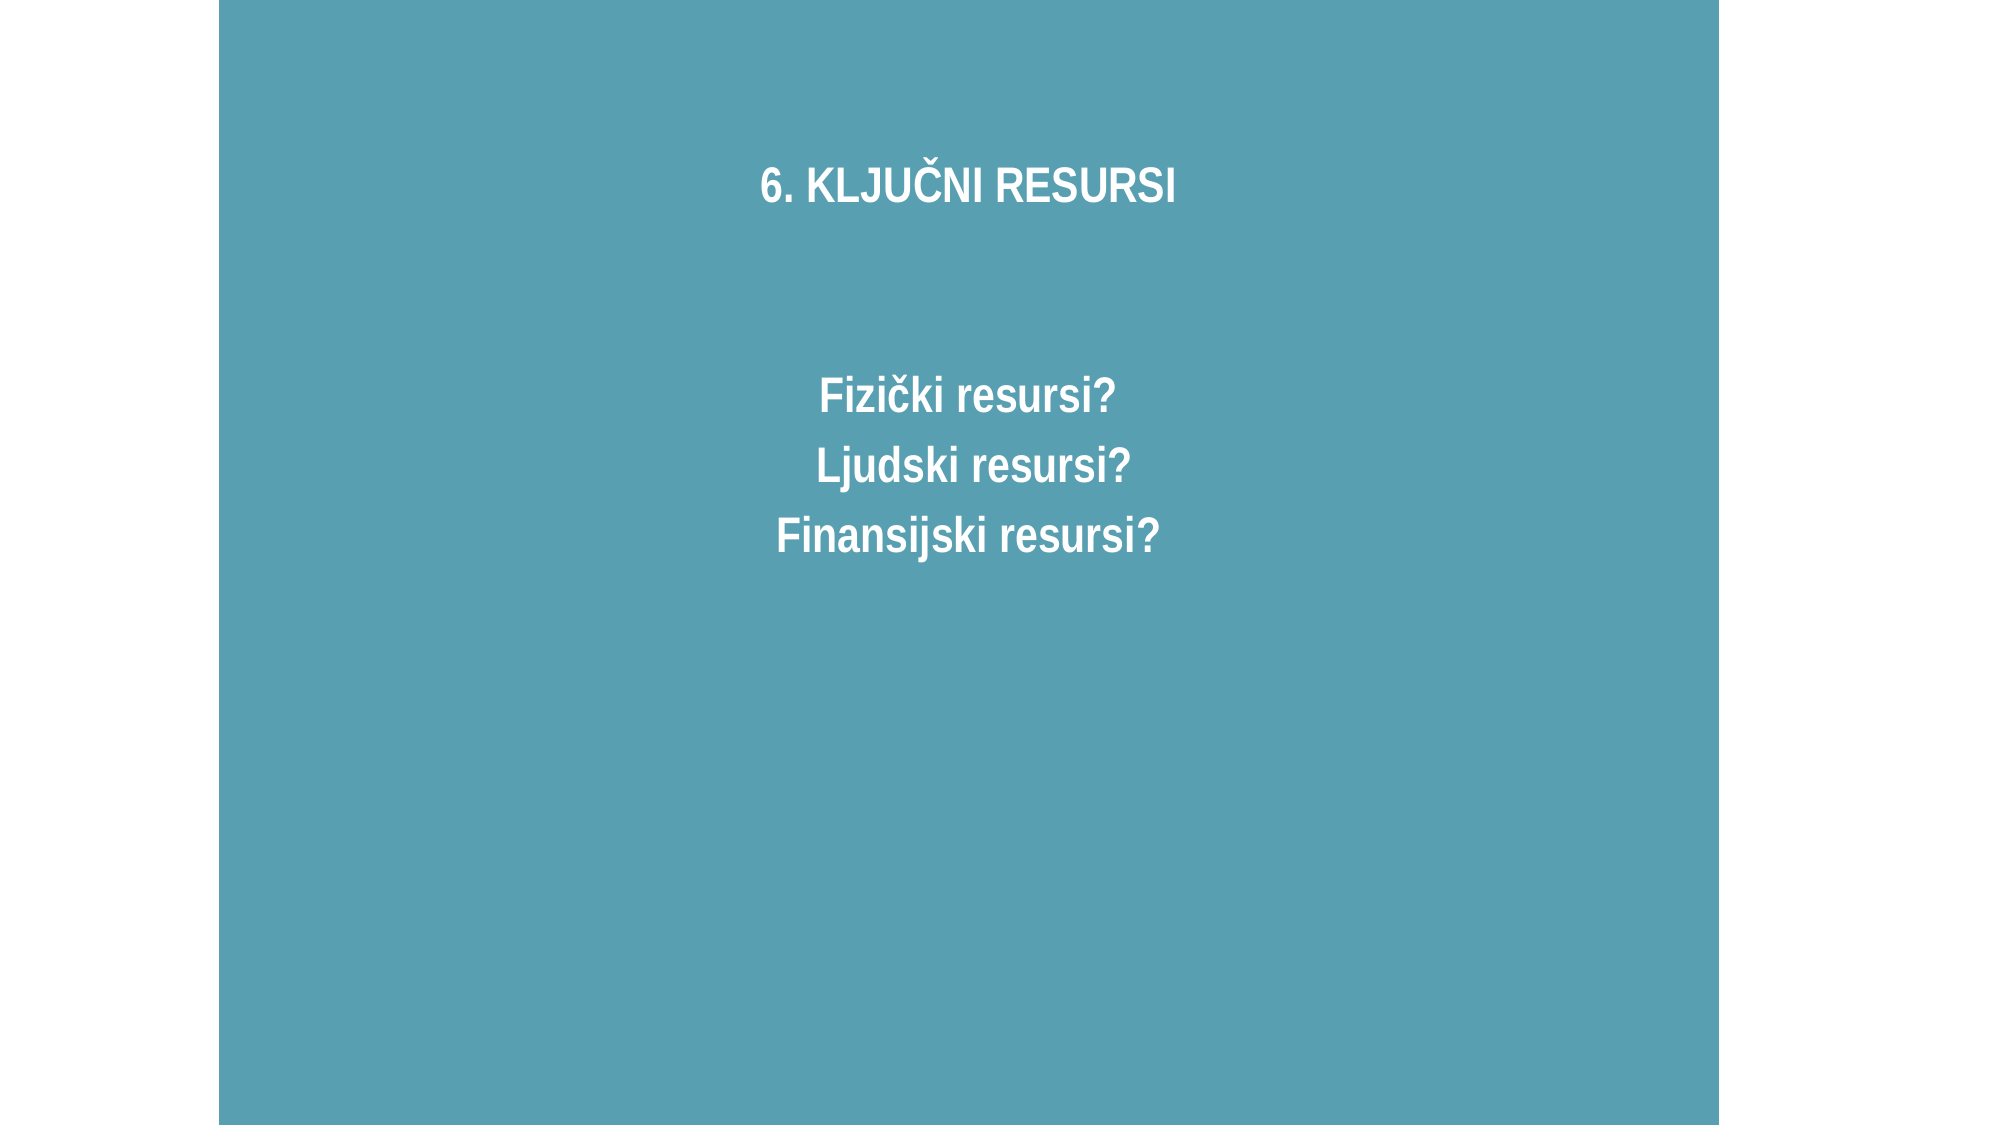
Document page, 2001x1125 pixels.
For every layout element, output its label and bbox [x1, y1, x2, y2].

picture [218, 0, 1720, 1125]
